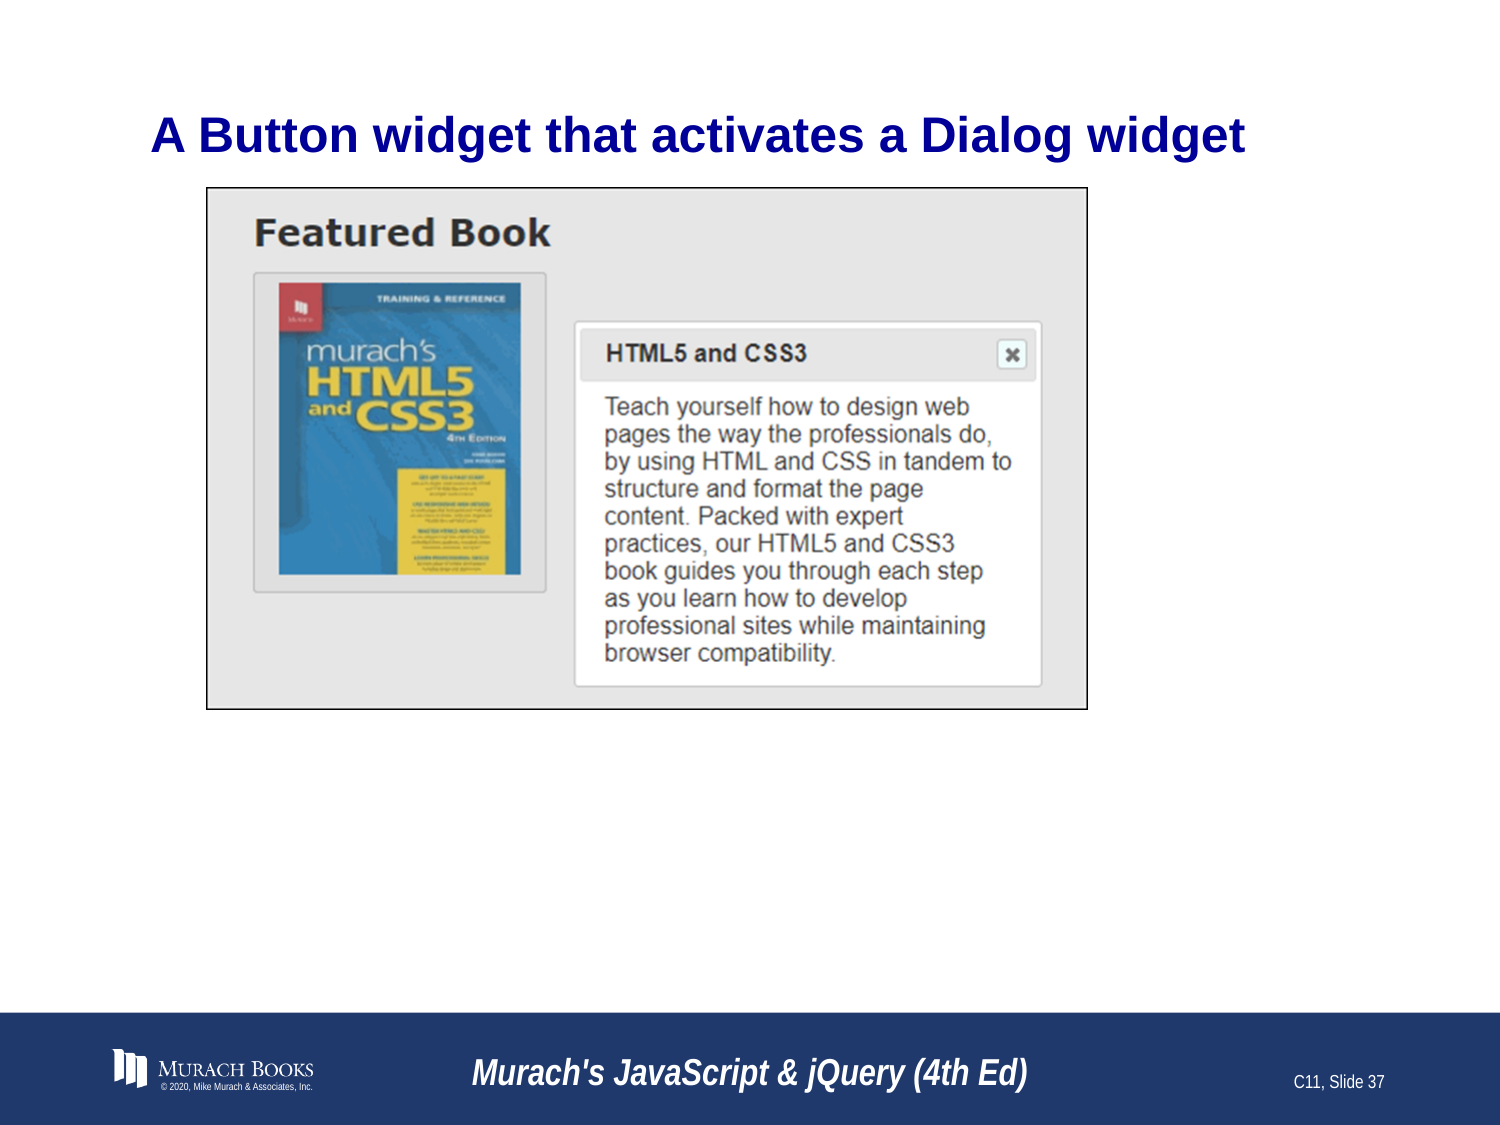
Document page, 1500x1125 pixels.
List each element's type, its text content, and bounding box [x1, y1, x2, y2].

footer © 2020, Mike Murach & Associates, Inc. [12, 1025, 463, 1100]
slide_number Murach's JavaScript & jQuery (4th Ed) [463, 1025, 1050, 1100]
title A Button widget that activates a Dialog widget [150, 102, 1350, 164]
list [206, 187, 1088, 710]
slide_number C11, Slide 37 [1087, 1025, 1400, 1100]
